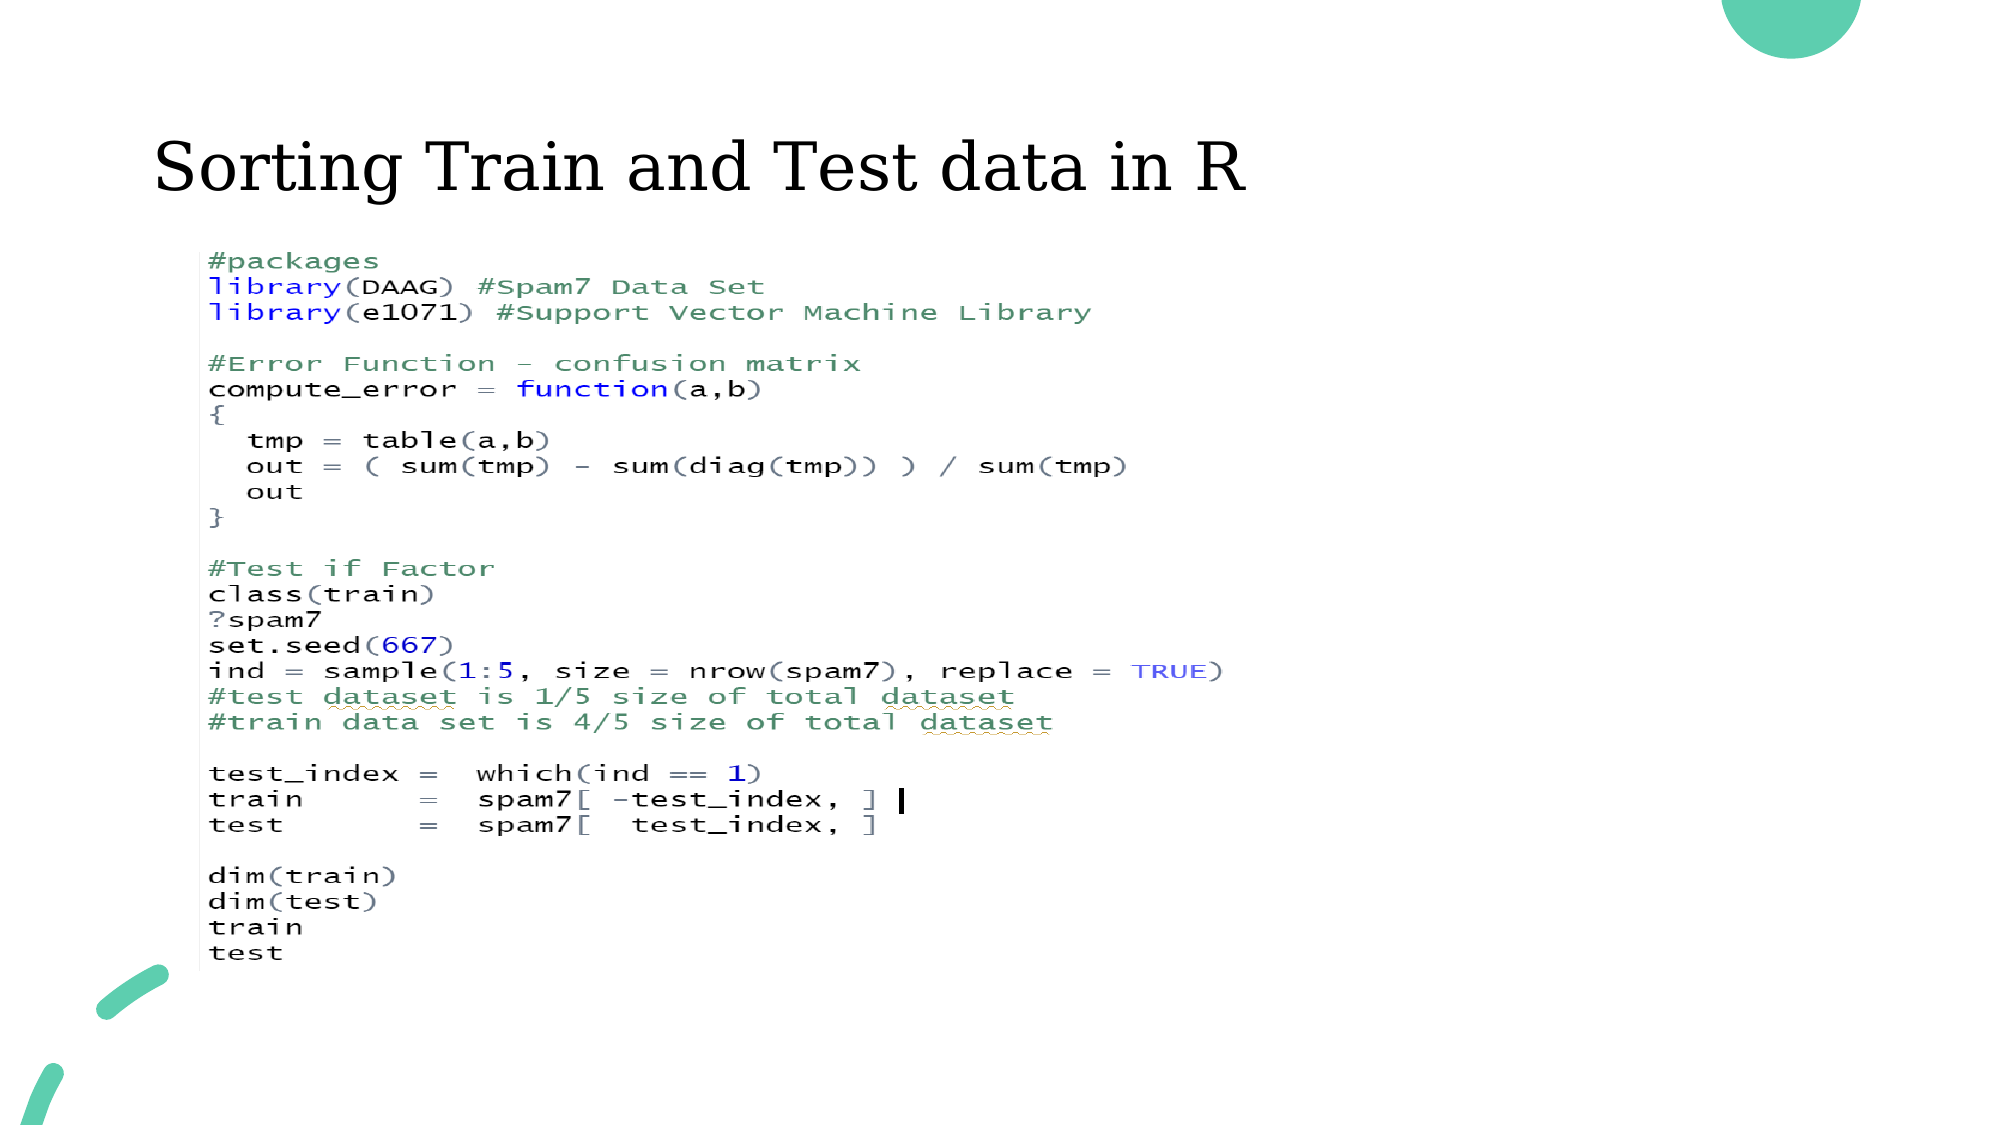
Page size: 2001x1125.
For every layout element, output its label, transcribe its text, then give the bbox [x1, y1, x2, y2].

title Sorting Train and Test data in R [137, 59, 1863, 278]
picture [198, 252, 1295, 971]
